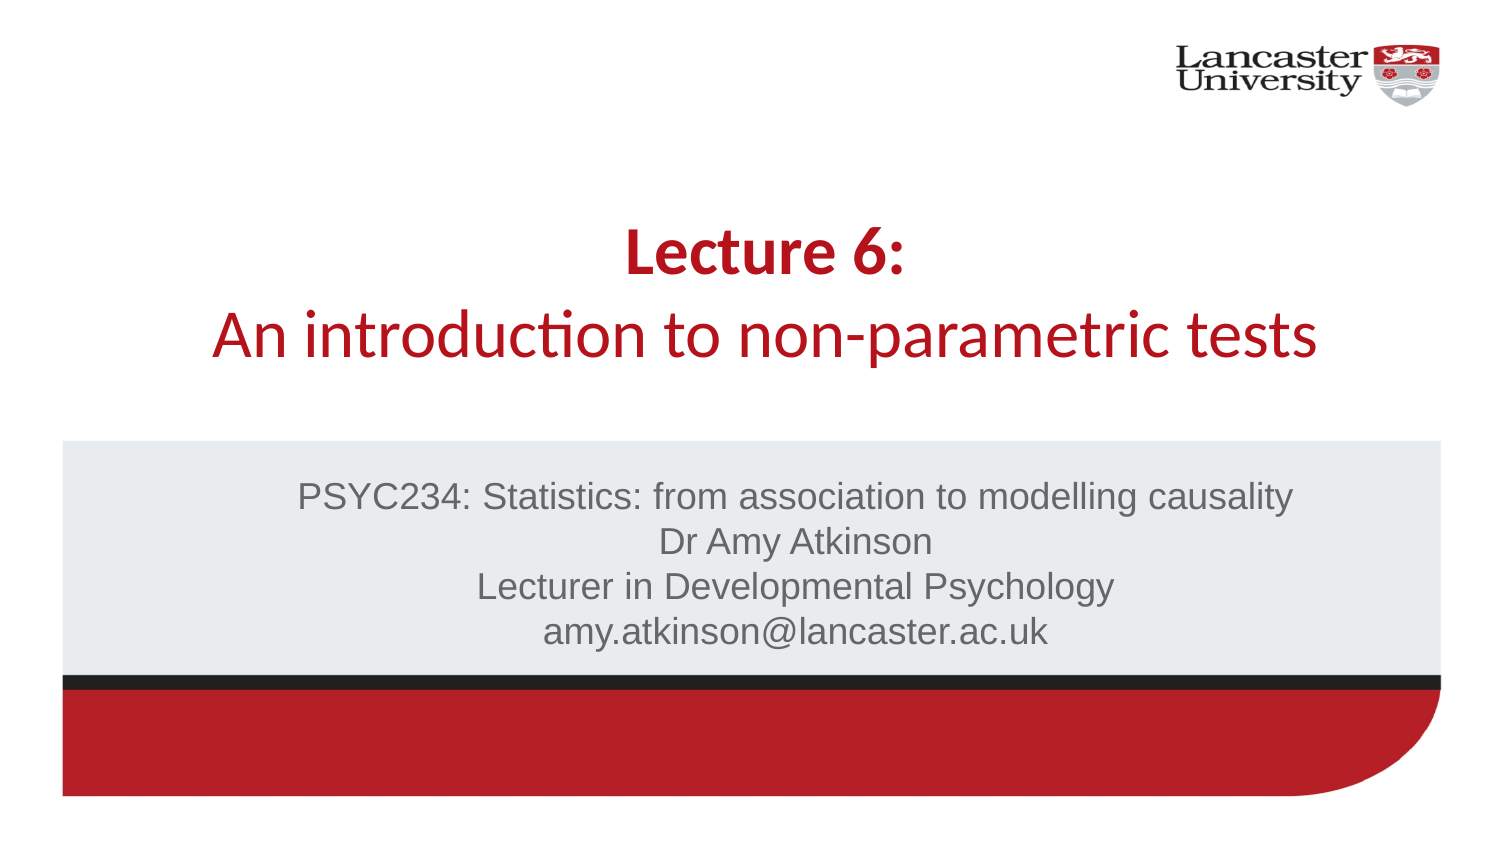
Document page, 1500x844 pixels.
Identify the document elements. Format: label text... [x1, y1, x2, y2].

subtitle PSYC234: Statistics: from association to modelling causality Dr Amy Atkinson Lecturer in Developmental Psychology amy.atkinson@lancaster.ac.uk [230, 466, 1362, 644]
title Lecture 6: An introduction to non-parametric tests [159, 200, 1373, 298]
picture [0, 0, 1500, 844]
